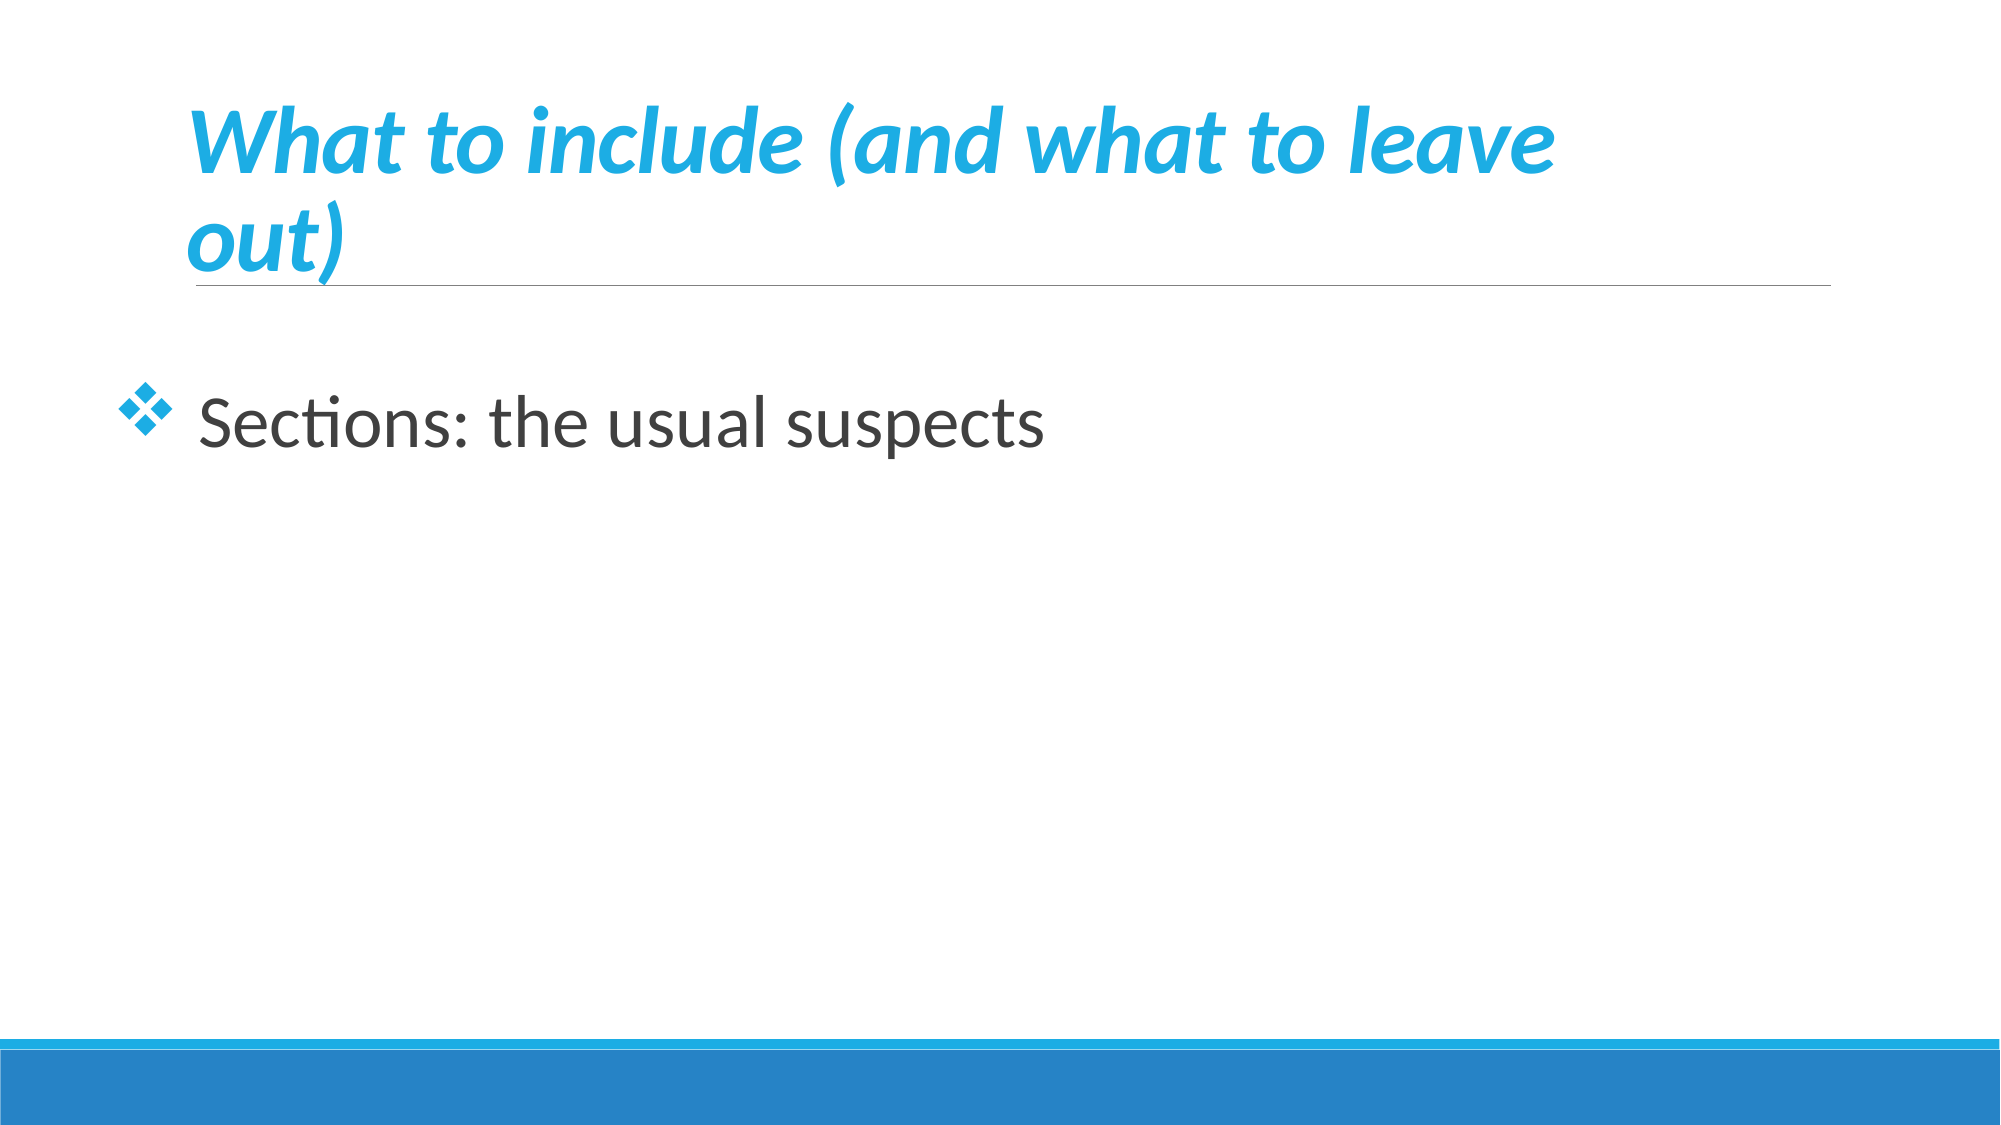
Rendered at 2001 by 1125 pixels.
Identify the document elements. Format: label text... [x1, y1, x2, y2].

list Sections: the usual suspects [112, 375, 1935, 1021]
title What to include (and what to leave out) [171, 85, 1694, 299]
